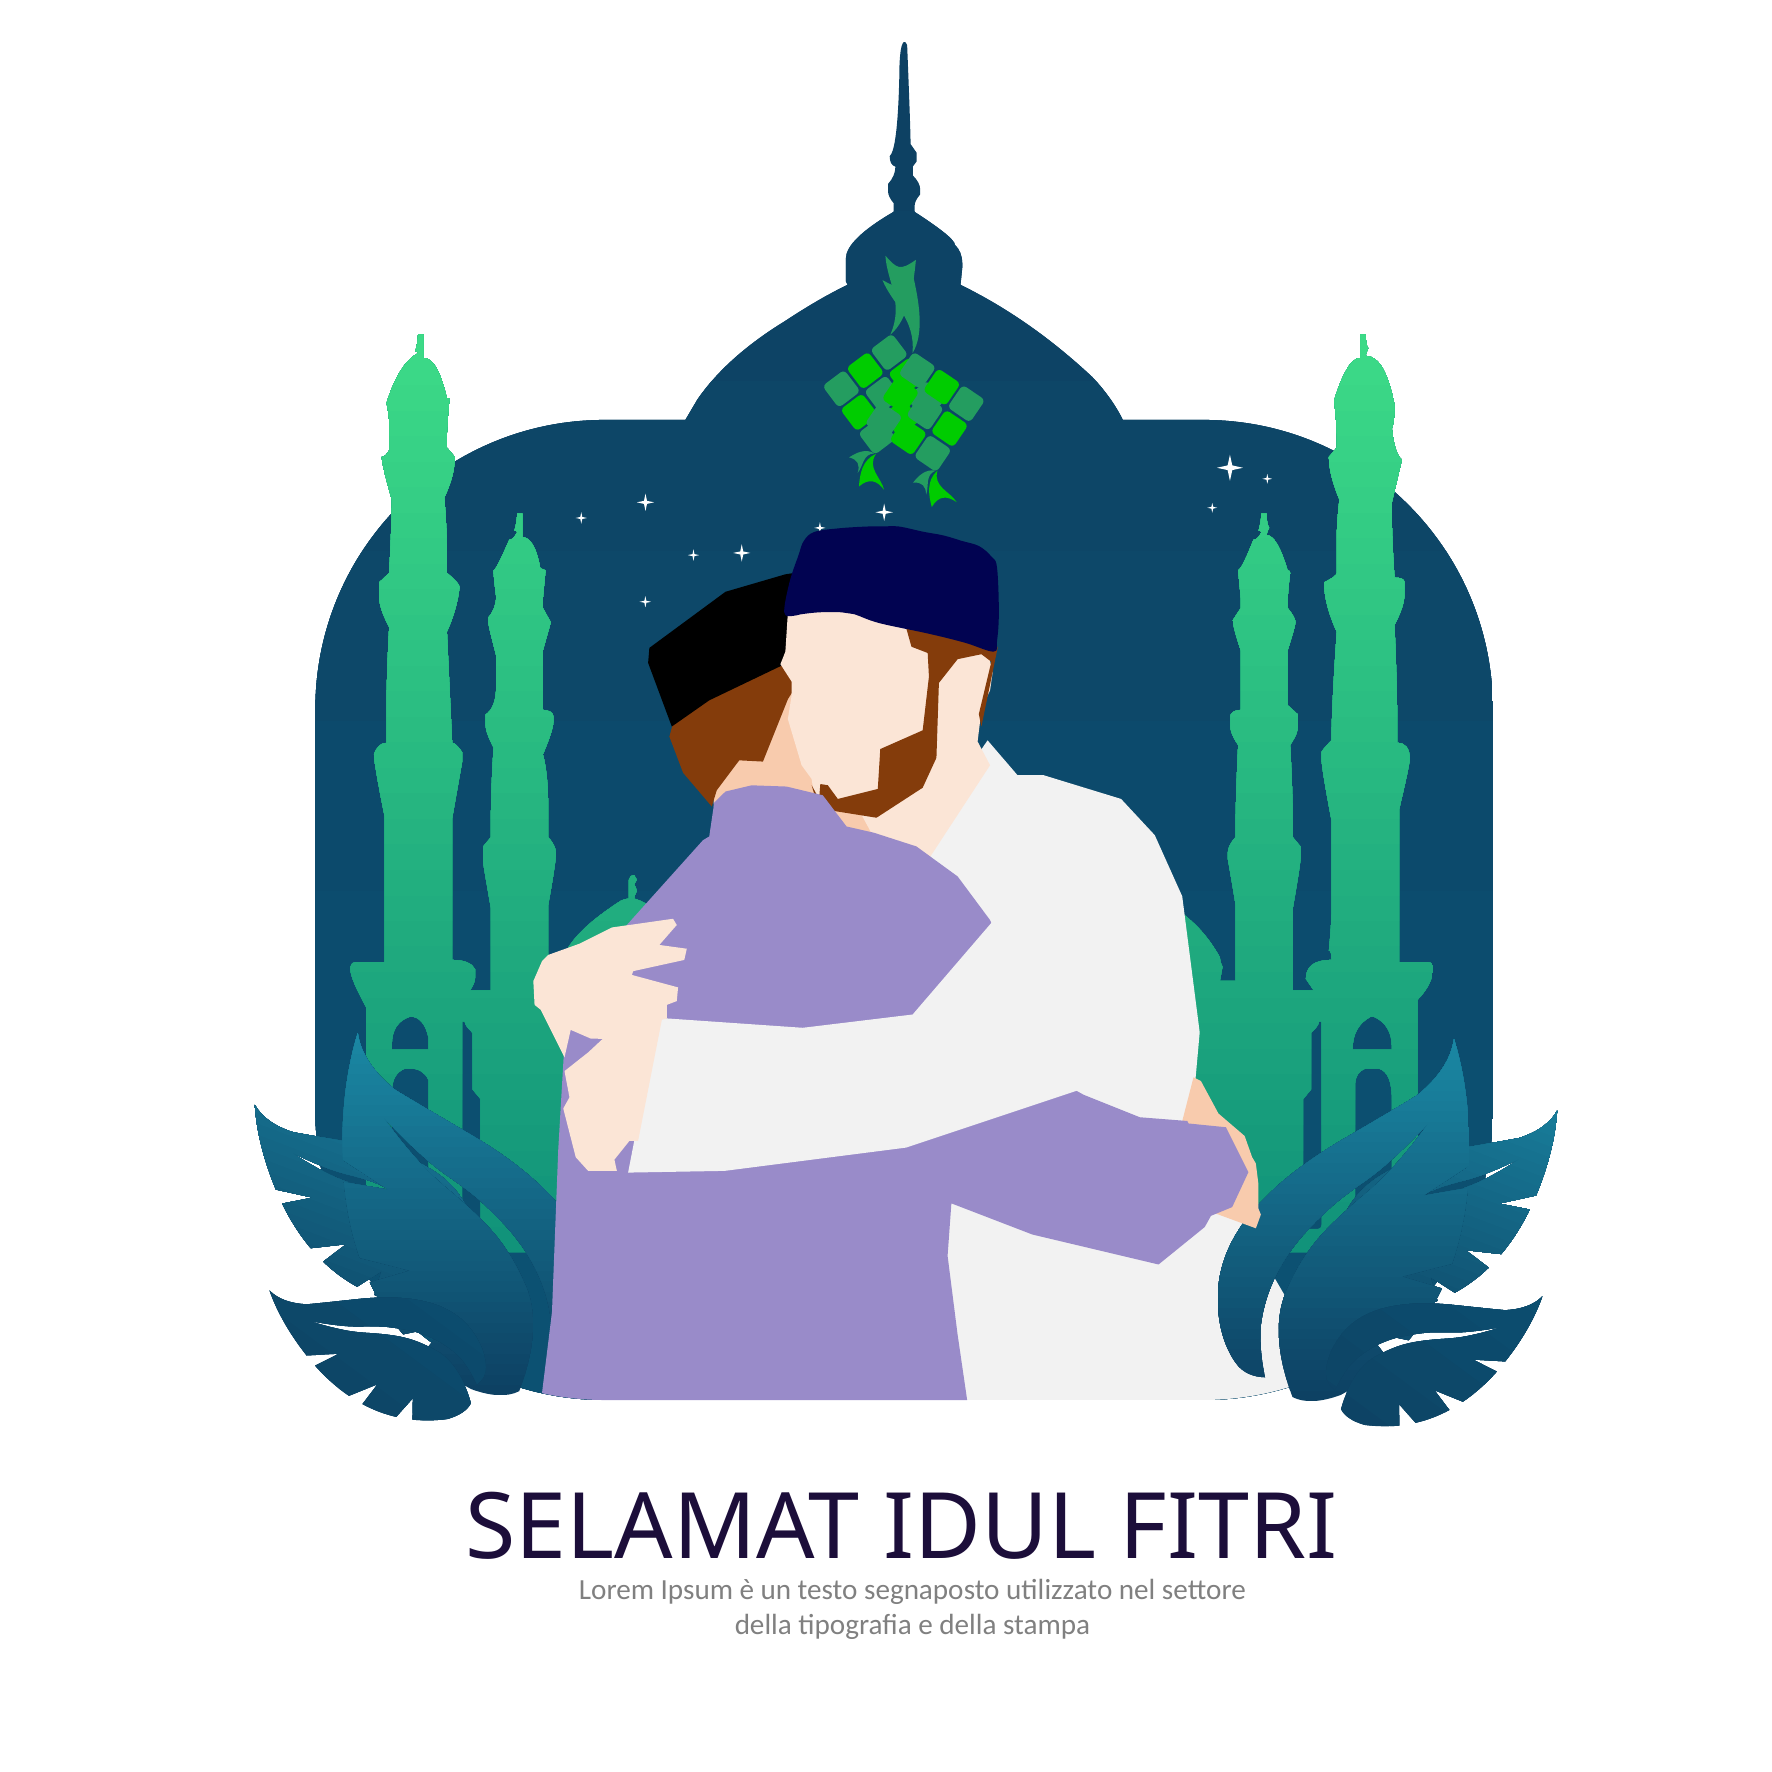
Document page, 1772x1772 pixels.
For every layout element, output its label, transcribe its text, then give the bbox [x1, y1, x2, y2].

picture [0, 35, 1772, 1530]
text_box SELAMAT IDUL FITRI [450, 1530, 1354, 1585]
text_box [841, 259, 966, 505]
text_box Lorem Ipsum è un testo segnaposto utilizzato nel settore della tipografia e della stampa [559, 1563, 1266, 1648]
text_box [283, 41, 1529, 1450]
